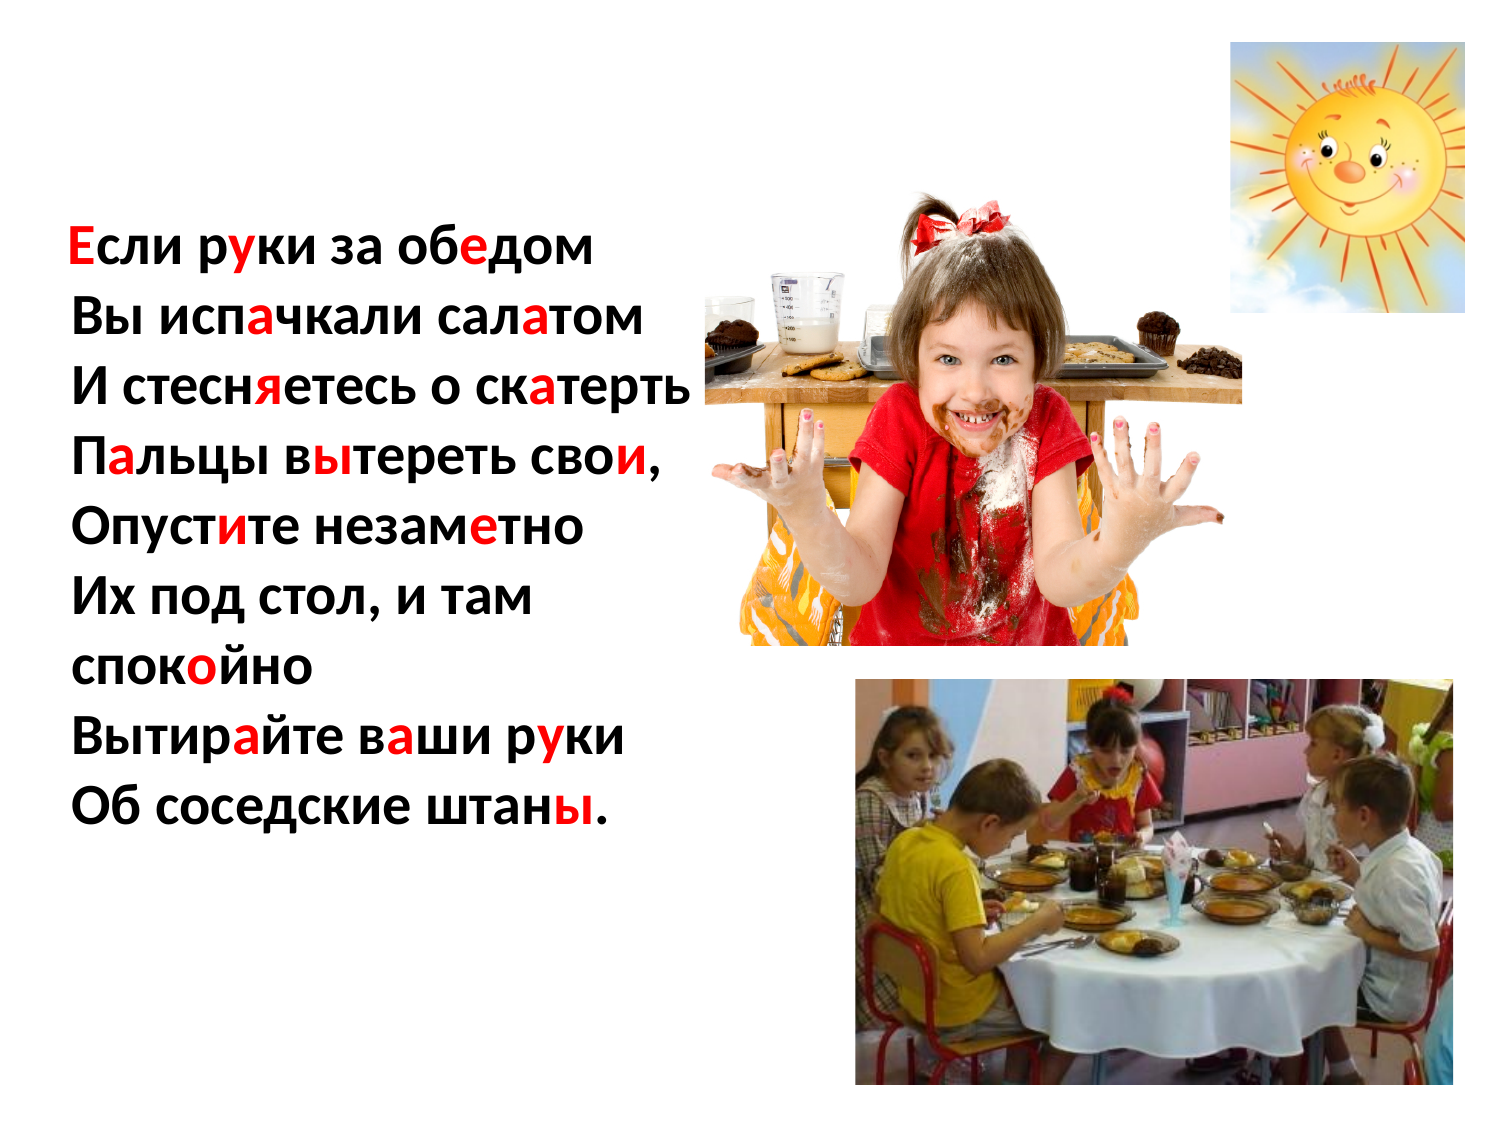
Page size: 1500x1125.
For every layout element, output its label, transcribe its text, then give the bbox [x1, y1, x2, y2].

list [704, 184, 1243, 646]
picture [855, 679, 1454, 1085]
picture [1230, 42, 1466, 313]
list Если руки за обедом Вы испачкали салатом И стесняетесь о скатерть Пальцы вытереть свои, Опустите незаметно Их под стол, и там спокойно Вытирайте ваши руки Об соседские штаны. [0, 117, 715, 1005]
